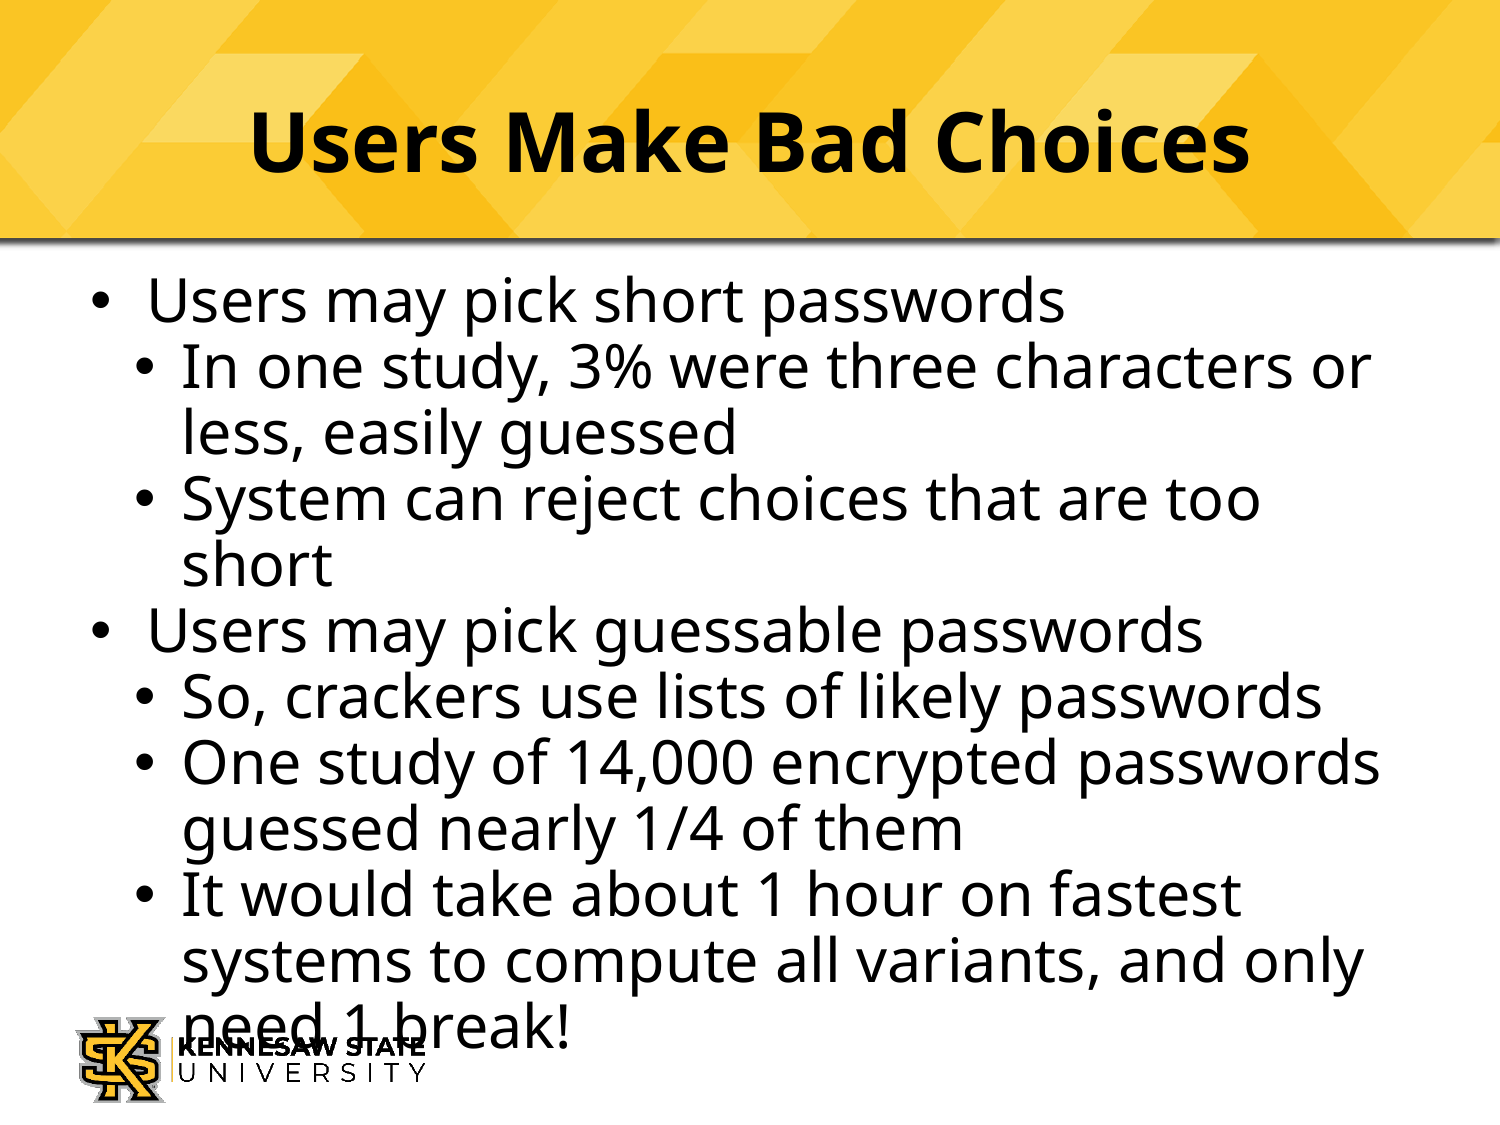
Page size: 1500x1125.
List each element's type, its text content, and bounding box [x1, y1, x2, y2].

picture [75, 1017, 425, 1103]
picture [0, 0, 1500, 251]
title Users Make Bad Choices [75, 45, 1425, 233]
list Users may pick short passwords In one study, 3% were three characters or less, easily guessed System can reject choices that are too short Users may pick guessable passwords So, crackers use lists of likely passwords One study of 14,000 encrypted passwords guessed nearly 1/4 of them It would take about 1 hour on fastest systems to compute all variants, and only need 1 break! [75, 262, 1425, 1005]
